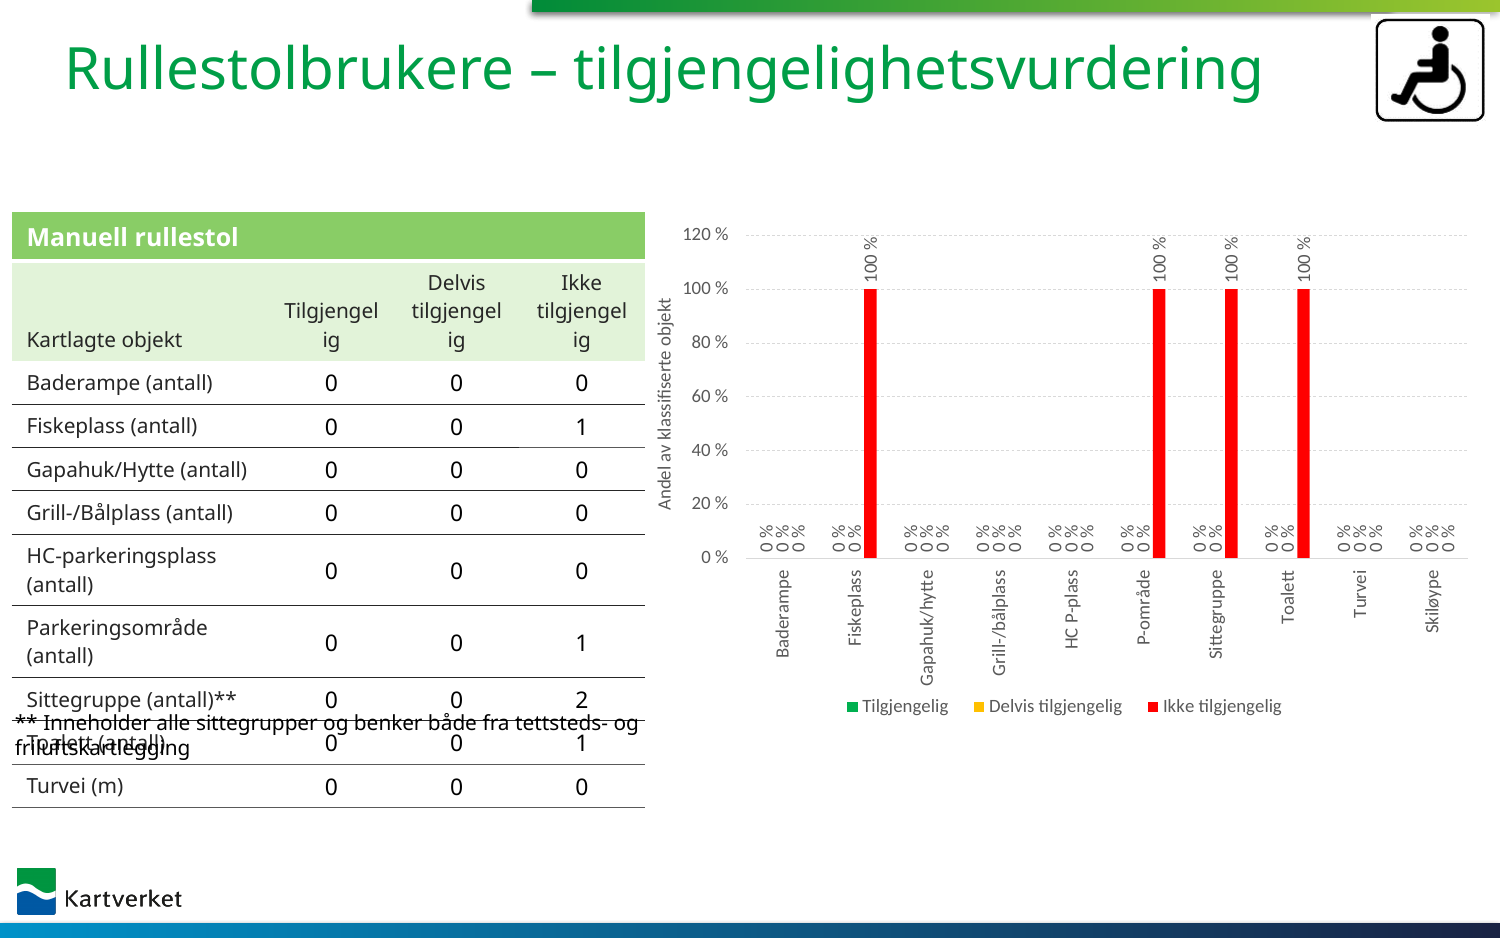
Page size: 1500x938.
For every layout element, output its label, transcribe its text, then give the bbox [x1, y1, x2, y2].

table_cell 0 [269, 361, 394, 404]
table_cell 0 [394, 768, 519, 807]
table_cell 0 [394, 491, 519, 534]
table_cell Gapahuk/Hytte (antall) [12, 448, 269, 490]
table_cell 0 [269, 678, 394, 702]
table_cell Baderampe (antall) [12, 361, 269, 404]
table_cell Kartlagte objekt [12, 263, 269, 361]
picture [643, 218, 1480, 728]
table_cell 0 [519, 361, 638, 404]
table_cell 0 [269, 535, 394, 605]
table_cell 0 [519, 491, 638, 534]
table_cell 0 [394, 448, 519, 490]
table_cell 0 [394, 361, 519, 404]
table_cell HC-parkeringsplass (antall) [12, 535, 269, 605]
table_cell 0 [519, 535, 638, 605]
table_cell Parkeringsområde (antall) [12, 606, 269, 677]
table_cell 0 [394, 535, 519, 605]
table_header Manuell rullestol [12, 212, 645, 259]
table_cell 1 [519, 405, 638, 447]
table_cell Sittegruppe (antall)** [12, 678, 269, 702]
table_cell 2 [519, 678, 638, 702]
picture [1371, 13, 1491, 127]
table_cell Fiskeplass (antall) [12, 405, 269, 447]
table_cell 0 [269, 448, 394, 490]
table_cell Tilgjengelig [269, 263, 394, 361]
table_cell 0 [269, 405, 394, 447]
table_cell 0 [394, 405, 519, 447]
text_box ** Inneholder alle sittegrupper og benker både fra tettsteds- og friluftskartlegging [0, 702, 745, 768]
table_cell 0 [269, 768, 394, 807]
table_cell Turvei (m) [12, 768, 269, 807]
table_cell 0 [519, 448, 638, 490]
table_cell 0 [269, 606, 394, 677]
table_cell 1 [519, 606, 638, 677]
table_cell 0 [519, 768, 645, 807]
table_cell 0 [269, 491, 394, 534]
table_cell 0 [394, 606, 519, 677]
text_box Rullestolbrukere – tilgjengelighetsvurdering [49, 12, 1372, 109]
table_cell Delvis tilgjengelig [394, 263, 519, 361]
table_cell Grill-/Bålplass (antall) [12, 491, 269, 534]
table_cell Ikke tilgjengelig [519, 263, 638, 361]
table_cell 0 [394, 678, 519, 702]
